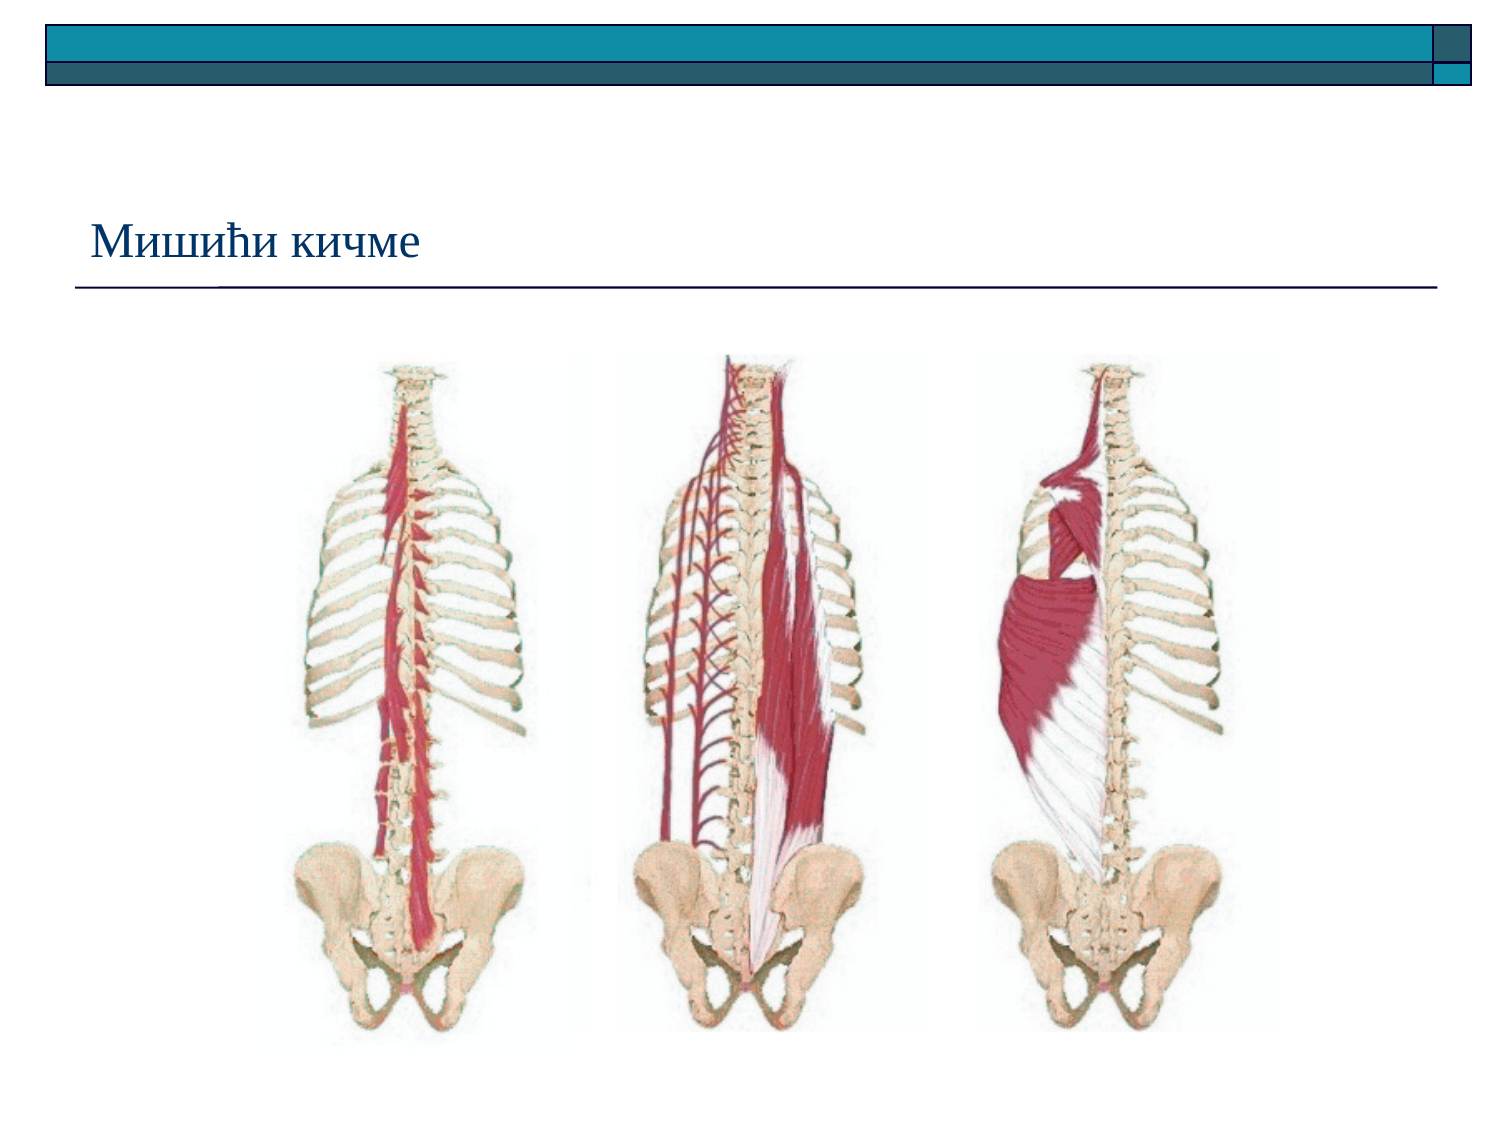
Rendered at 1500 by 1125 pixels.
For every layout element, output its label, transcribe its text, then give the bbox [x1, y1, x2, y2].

picture [229, 327, 1279, 1125]
title Мишићи кичме [75, 87, 1425, 275]
